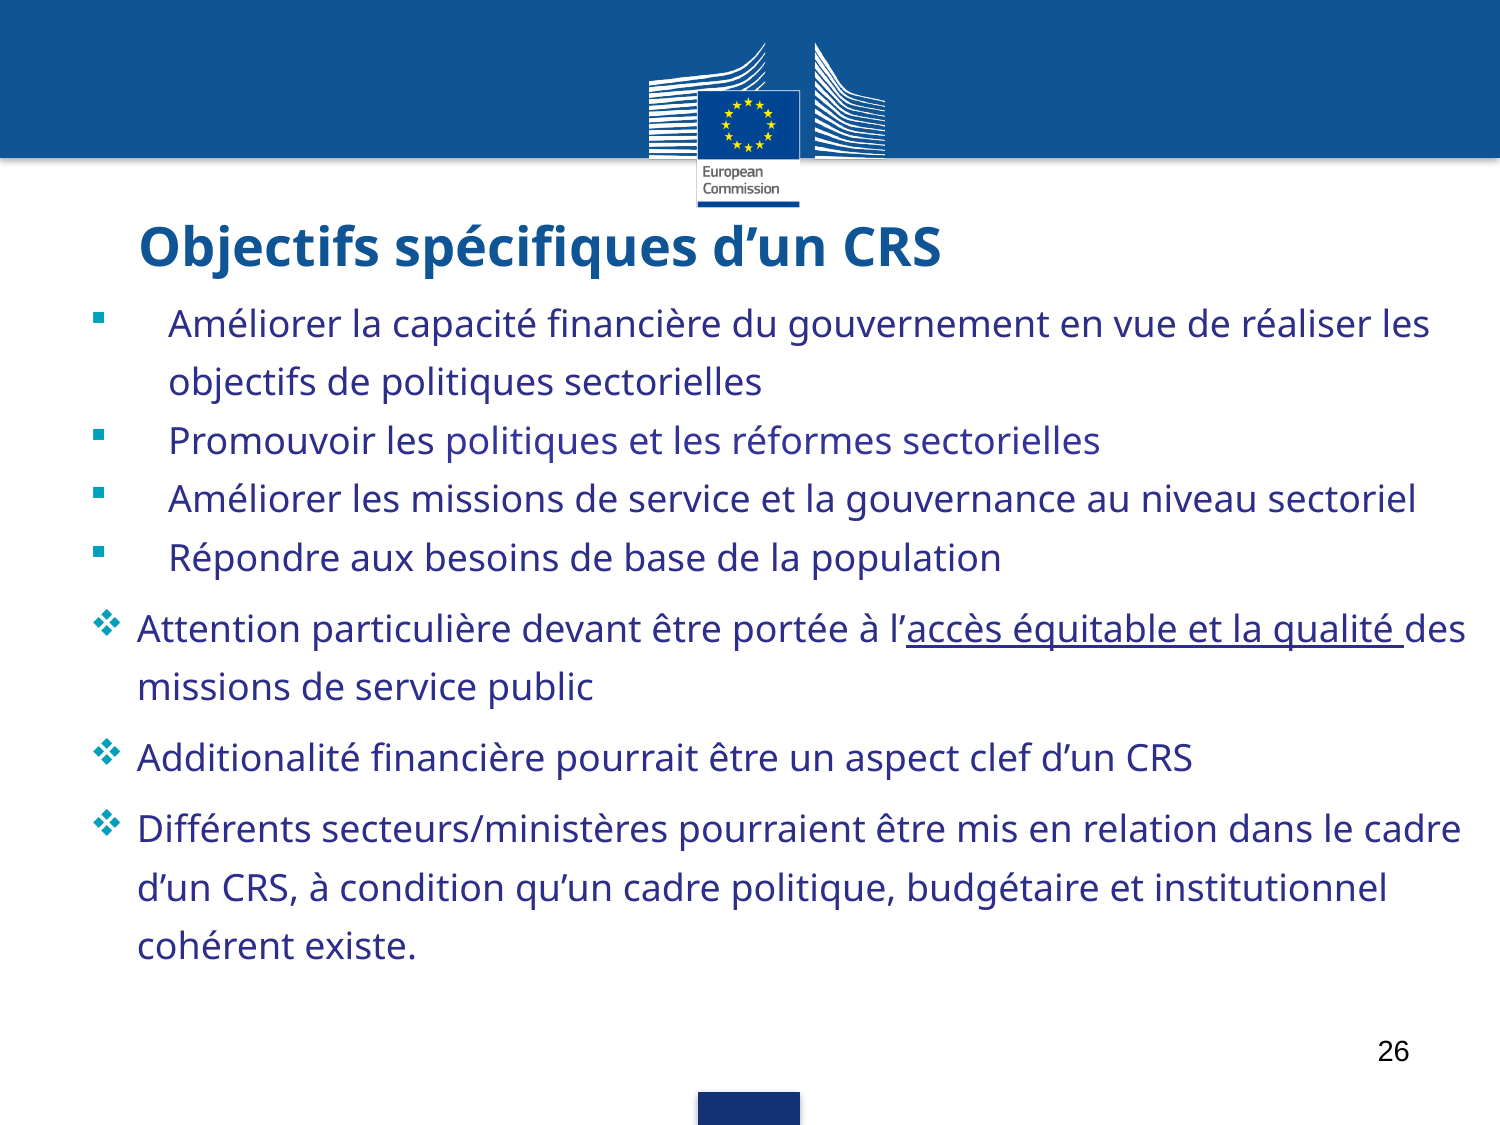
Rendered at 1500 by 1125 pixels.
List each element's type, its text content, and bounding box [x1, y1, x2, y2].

slide_number 26 [1074, 1024, 1426, 1103]
title Objectifs spécifiques d’un CRS [64, 210, 1416, 278]
picture [649, 42, 885, 208]
text_box [676, 493, 707, 539]
list Améliorer la capacité financière du gouvernement en vue de réaliser les objectifs de politiques sectorielles Promouvoir les politiques et les réformes sectorielles Améliorer les missions de service et la gouvernance au niveau sectoriel Répondre aux besoins de base de la population Attention particulière devant être portée à l’accès équitable et la qualité des missions de service public Additionalité financière pourrait être un aspect clef d’un CRS Différents secteurs/ministères pourraient être mis en relation dans le cadre d’un CRS, à condition qu’un cadre politique, budgétaire et institutionnel cohérent existe. [0, 278, 1500, 1061]
